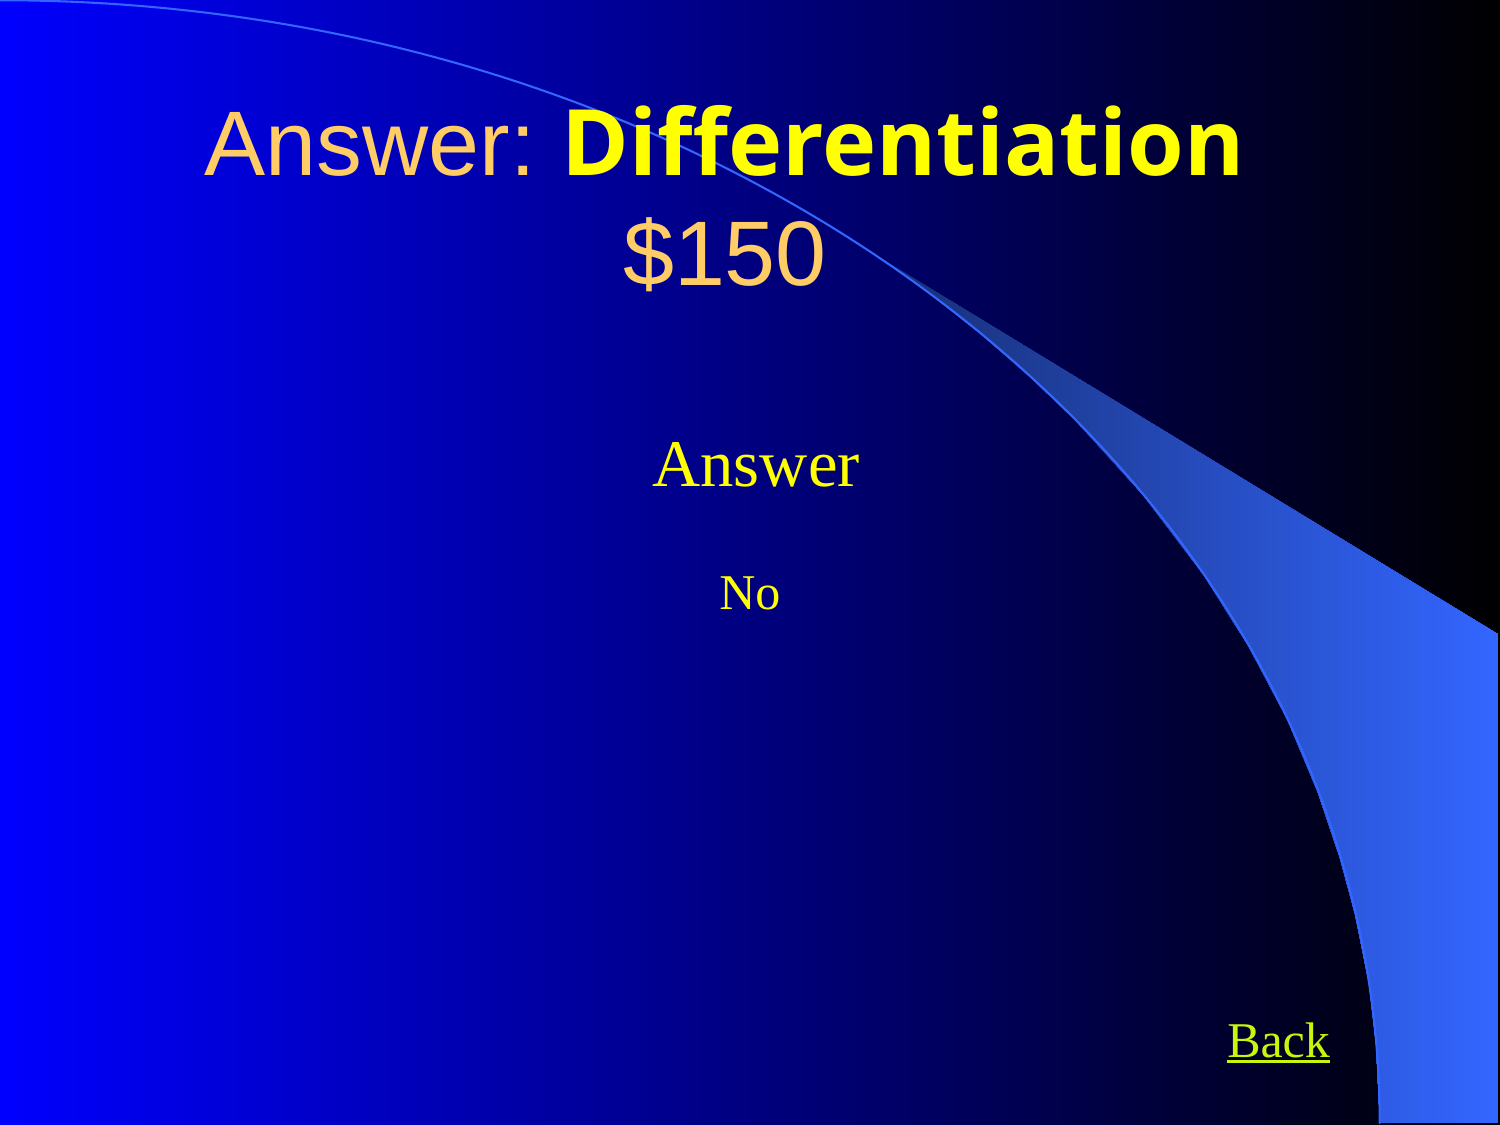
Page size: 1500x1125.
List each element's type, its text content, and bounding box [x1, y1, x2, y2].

text_box Back [1212, 999, 1438, 1075]
text_box Answer No [99, 412, 1413, 808]
title Answer: Differentiation $150 [87, 99, 1363, 288]
